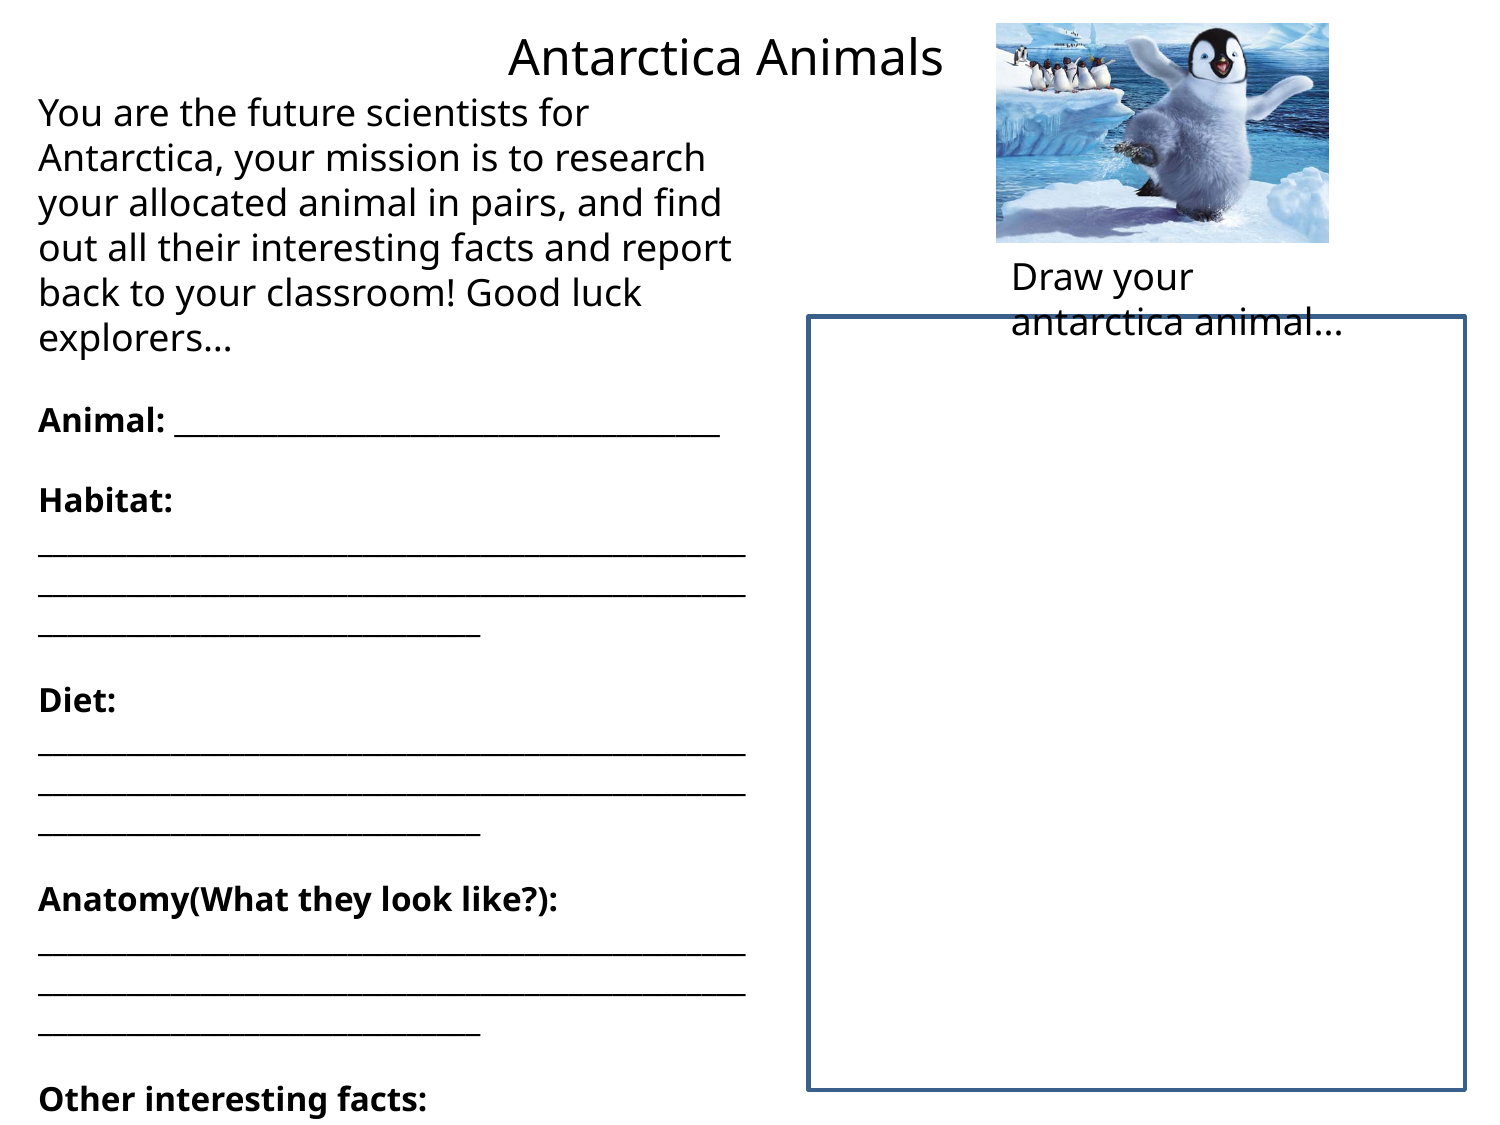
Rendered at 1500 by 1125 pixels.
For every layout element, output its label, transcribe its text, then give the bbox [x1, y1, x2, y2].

text_box Draw your antarctica animal... [996, 246, 1360, 351]
text_box Antarctica Animals [249, 17, 1204, 93]
text_box You are the future scientists for Antarctica, your mission is to research your allocated animal in pairs, and find out all their interesting facts and report back to your classroom! Good luck explorers… Animal: _____________________________________ Habitat: ______________________________________________________________________________________________________________________________ Diet: ______________________________________________________________________________________________________________________________ Anatomy(What they look like?): ______________________________________________________________________________________________________________________________ Other interesting facts: ____________________________________________________________________________________ [23, 81, 762, 1125]
text_box [806, 314, 1467, 1092]
picture [995, 23, 1329, 243]
